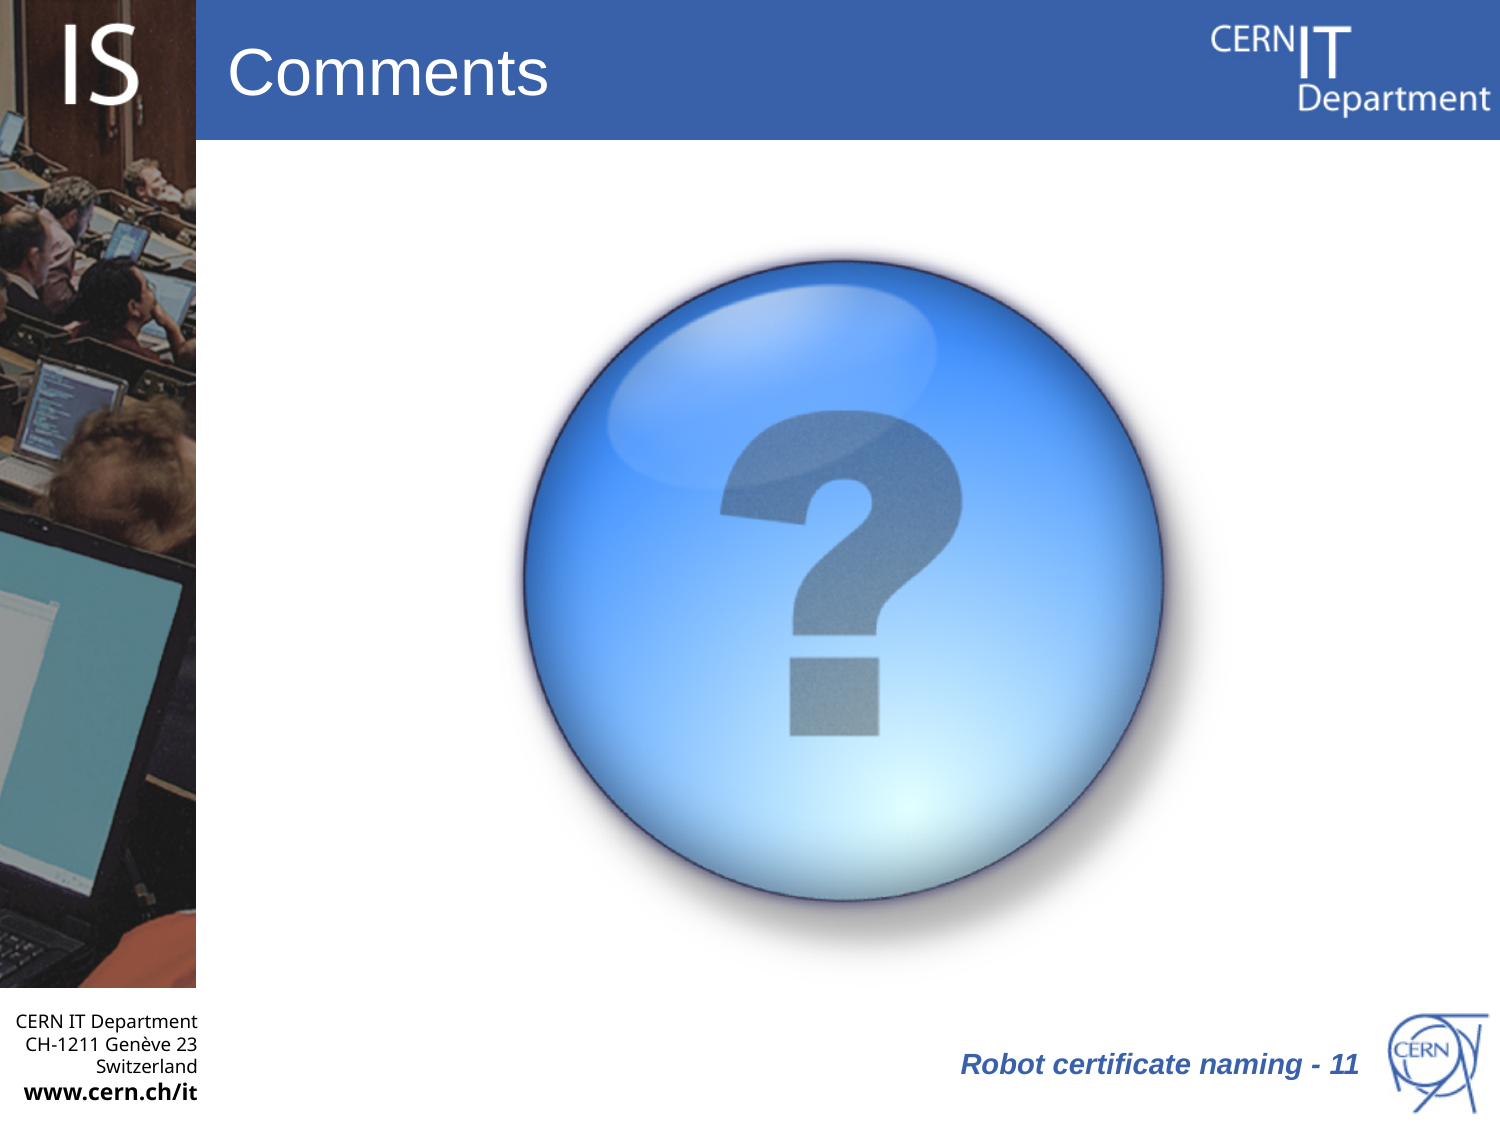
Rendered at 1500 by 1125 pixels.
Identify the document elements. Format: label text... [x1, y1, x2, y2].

picture [0, 0, 1500, 988]
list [437, 174, 1251, 988]
footer Robot certificate naming - 11 [312, 1037, 1376, 1113]
title Comments [212, 0, 1126, 138]
picture [1387, 1012, 1490, 1114]
